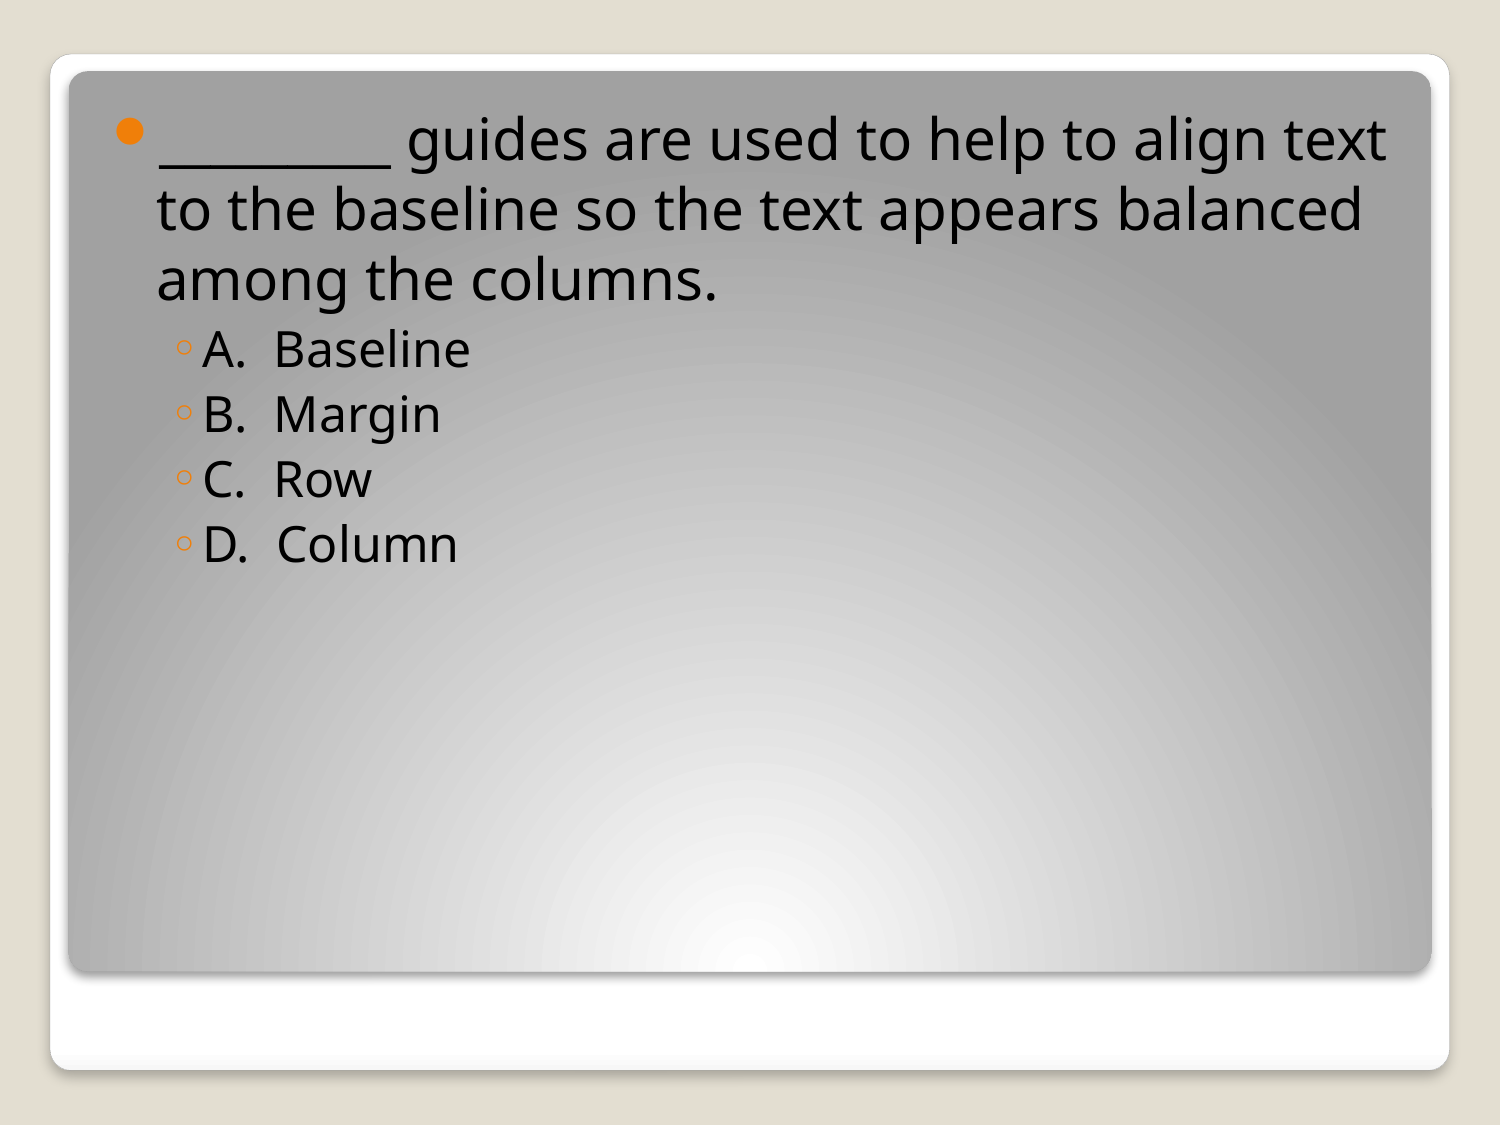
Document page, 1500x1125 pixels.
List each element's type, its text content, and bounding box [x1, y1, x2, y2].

list _________ guides are used to help to align text to the baseline so the text appears balanced among the columns. A. Baseline B. Margin C. Row D. Column [82, 86, 1425, 774]
